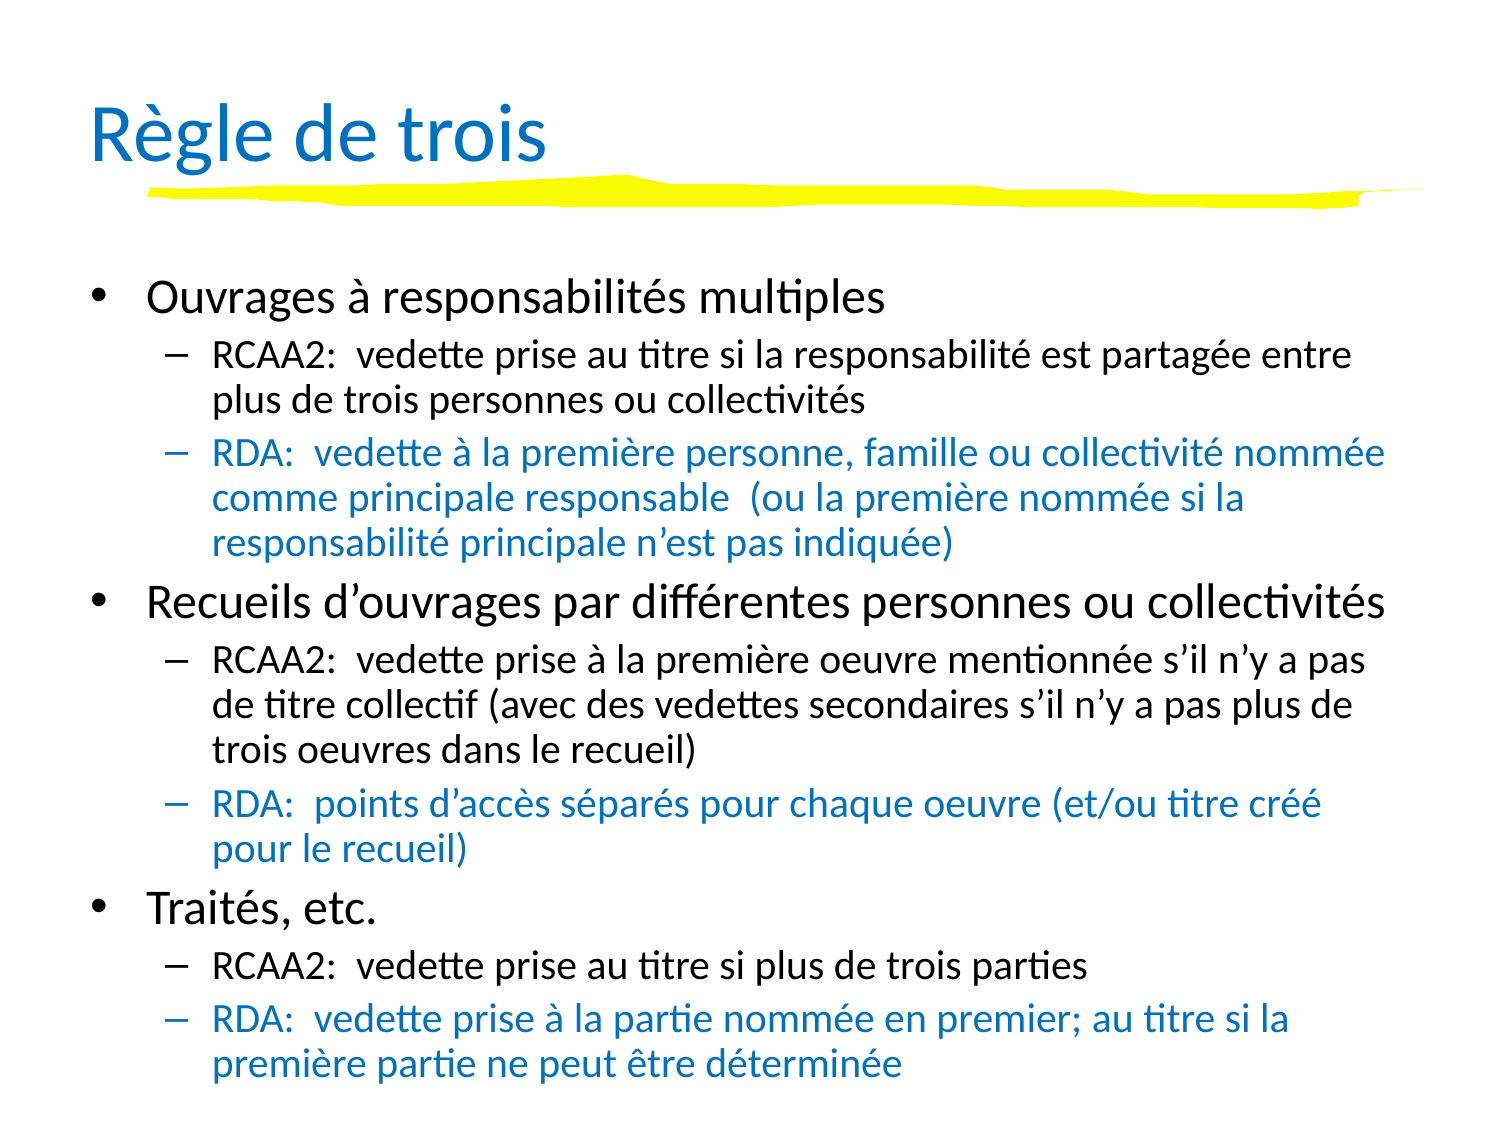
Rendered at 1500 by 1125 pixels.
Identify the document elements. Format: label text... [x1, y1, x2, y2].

list Ouvrages à responsabilités multiples RCAA2: vedette prise au titre si la responsabilité est partagée entre plus de trois personnes ou collectivités RDA: vedette à la première personne, famille ou collectivité nommée comme principale responsable (ou la première nommée si la responsabilité principale n’est pas indiquée) Recueils d’ouvrages par différentes personnes ou collectivités RCAA2: vedette prise à la première oeuvre mentionnée s’il n’y a pas de titre collectif (avec des vedettes secondaires s’il n’y a pas plus de trois oeuvres dans le recueil) RDA: points d’accès séparés pour chaque oeuvre (et/ou titre créé pour le recueil) Traités, etc. RCAA2: vedette prise au titre si plus de trois parties RDA: vedette prise à la partie nommée en premier; au titre si la première partie ne peut être déterminée [74, 262, 1426, 1044]
text_box [146, 174, 1425, 210]
text_box Règle de trois [74, 70, 1425, 200]
